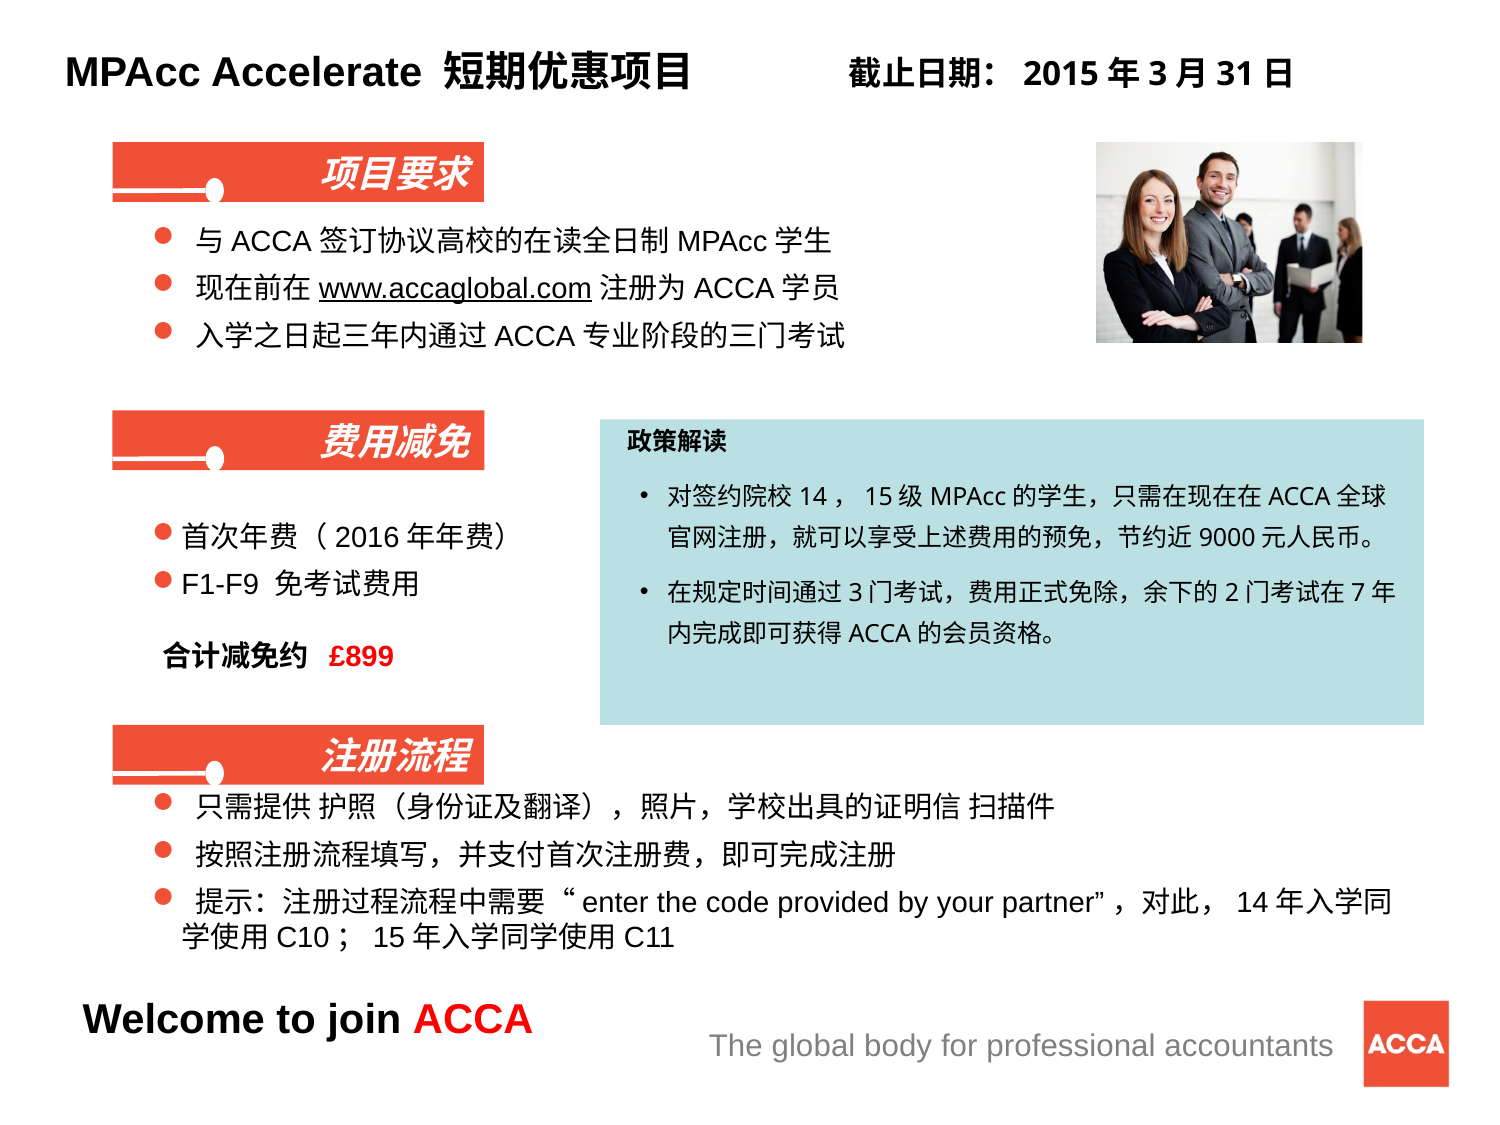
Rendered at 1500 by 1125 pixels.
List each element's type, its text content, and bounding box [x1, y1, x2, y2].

text_box 与ACCA签订协议高校的在读全日制MPAcc学生 现在前在www.accaglobal.com注册为ACCA学员 入学之日起三年内通过ACCA专业阶段的三门考试 [137, 214, 1003, 360]
text_box Welcome to join ACCA [67, 984, 575, 1050]
text_box 首次年费（2016年年费） F1-F9 免考试费用 [137, 510, 540, 608]
text_box 政策解读 [612, 418, 849, 464]
text_box [598, 417, 1426, 727]
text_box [112, 141, 485, 204]
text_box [112, 410, 485, 472]
text_box MPAcc Accelerate 短期优惠项目 [50, 37, 750, 103]
text_box 截止日期：2015年3月31日 [834, 45, 1311, 100]
text_box 只需提供 护照（身份证及翻译），照片，学校出具的证明信 扫描件 按照注册流程填写，并支付首次注册费，即可完成注册 提示：注册过程流程中需要“enter the code provided by your partner”，对此，14年入学同学使用C10；15年入学同学使用C11 [137, 781, 1413, 961]
picture [1095, 141, 1363, 343]
text_box 合计减免约 £899 [147, 624, 508, 680]
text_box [112, 724, 485, 786]
text_box 对签约院校14，15级MPAcc的学生，只需在现在在ACCA全球官网注册，就可以享受上述费用的预免，节约近9000元人民币。 在规定时间通过3门考试，费用正式免除，余下的2门考试在7年内完成即可获得ACCA的会员资格。 [624, 461, 1413, 656]
picture [1362, 999, 1450, 1088]
